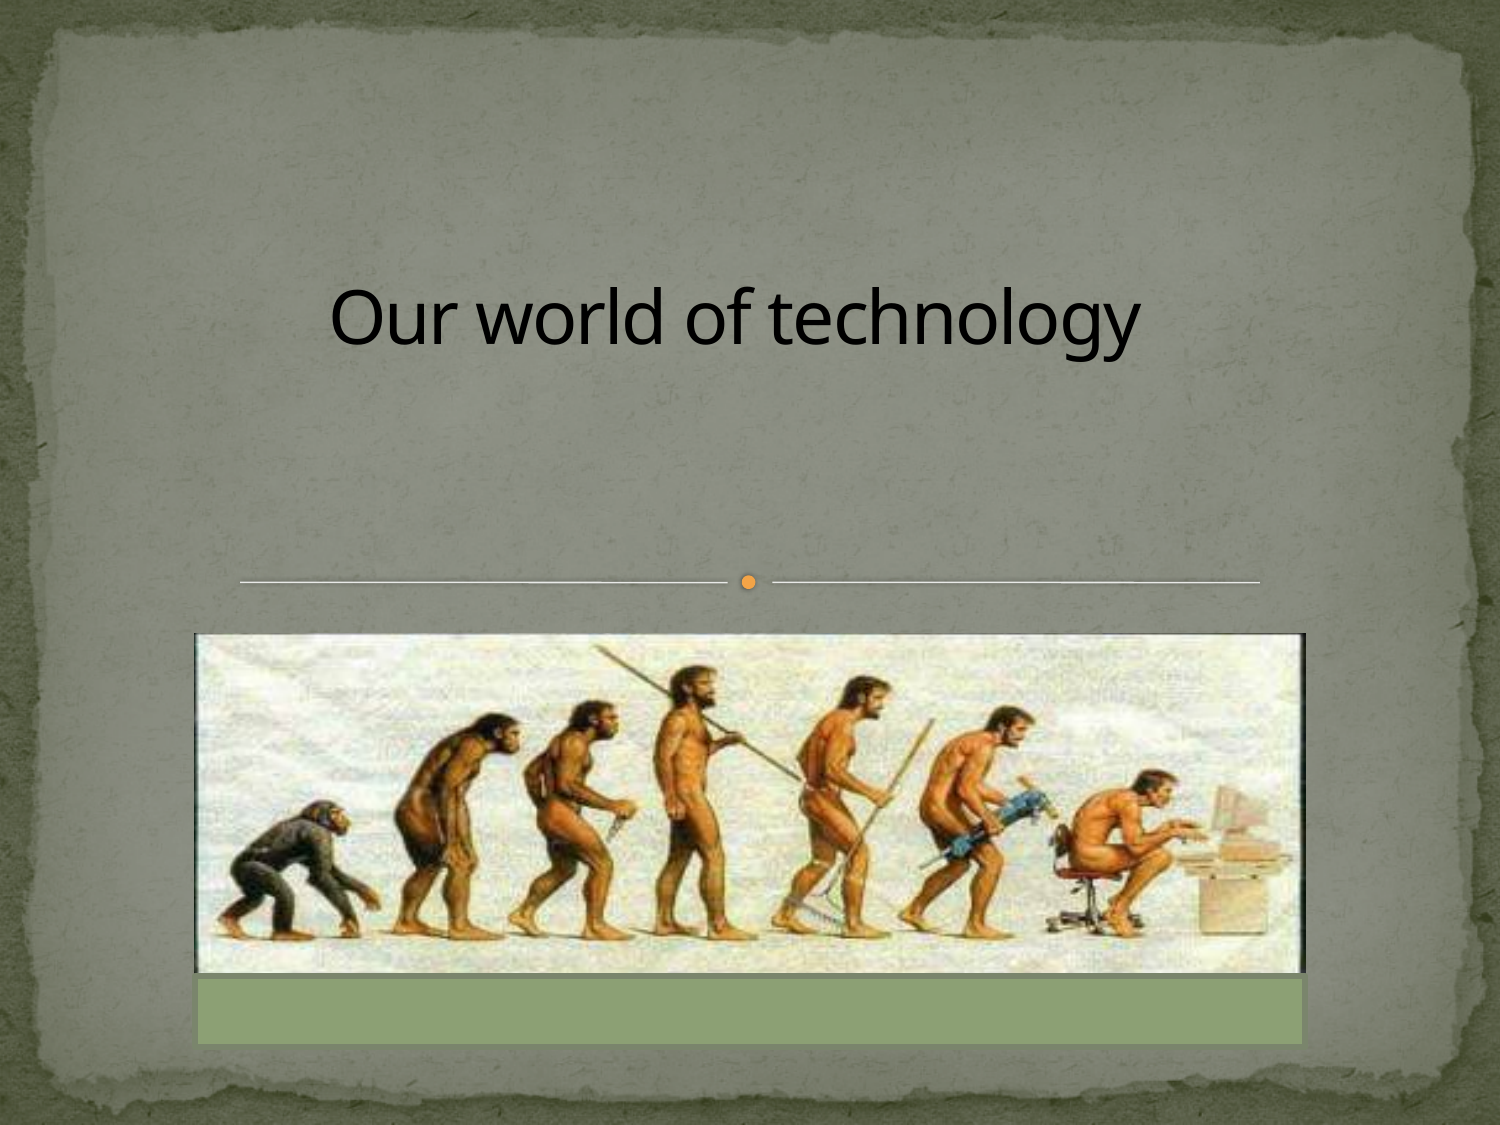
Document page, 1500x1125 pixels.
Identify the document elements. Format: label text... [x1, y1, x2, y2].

title Our world of technology [41, 125, 1429, 367]
picture [194, 633, 1306, 1045]
